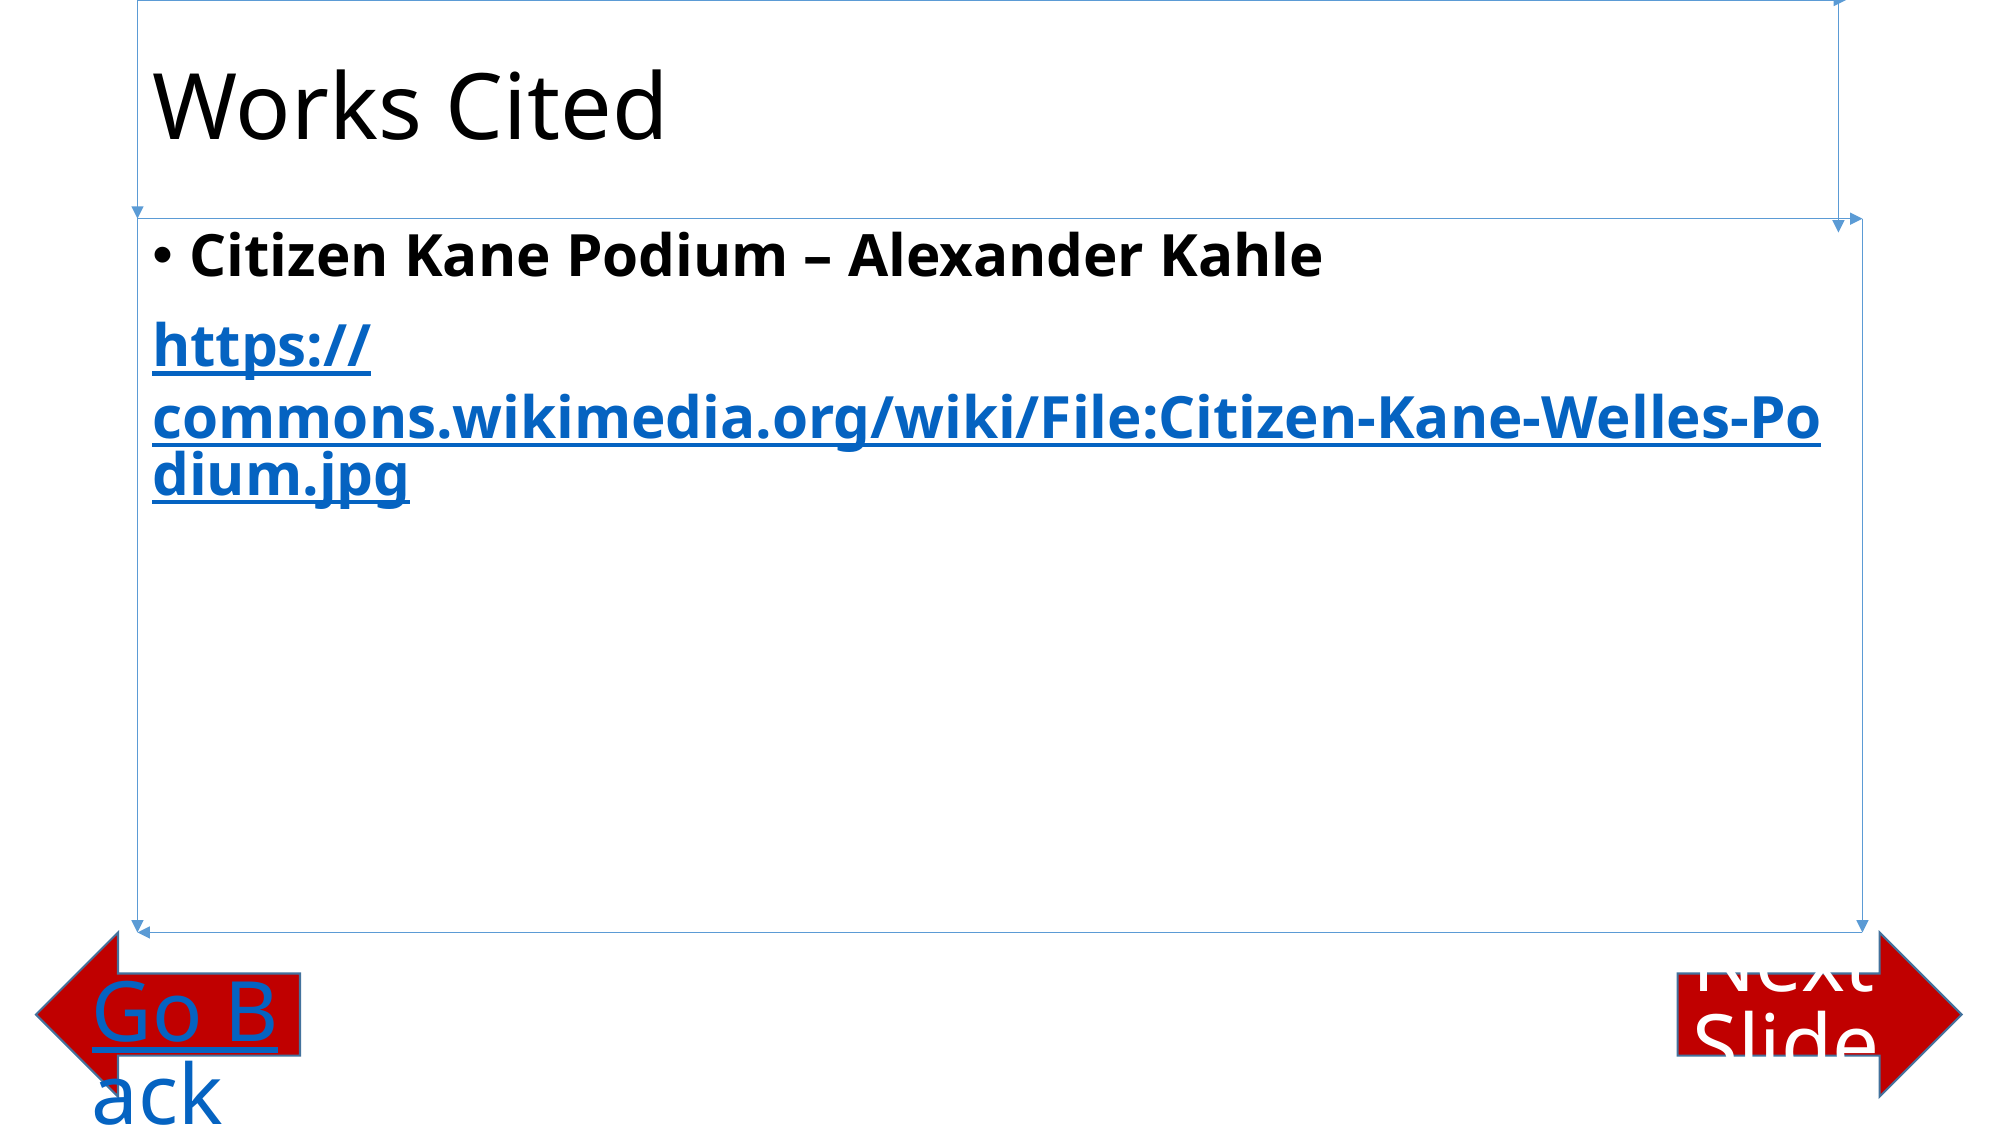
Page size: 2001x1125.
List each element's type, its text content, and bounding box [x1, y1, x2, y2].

text_box Go Back [34, 930, 302, 1100]
text_box Next Slide [1676, 930, 1964, 1100]
list Citizen Kane Podium – Alexander Kahle https://commons.wikimedia.org/wiki/File:Citizen-Kane-Welles-Podium.jpg [138, 219, 1862, 932]
title Works Cited [138, 1, 1838, 218]
